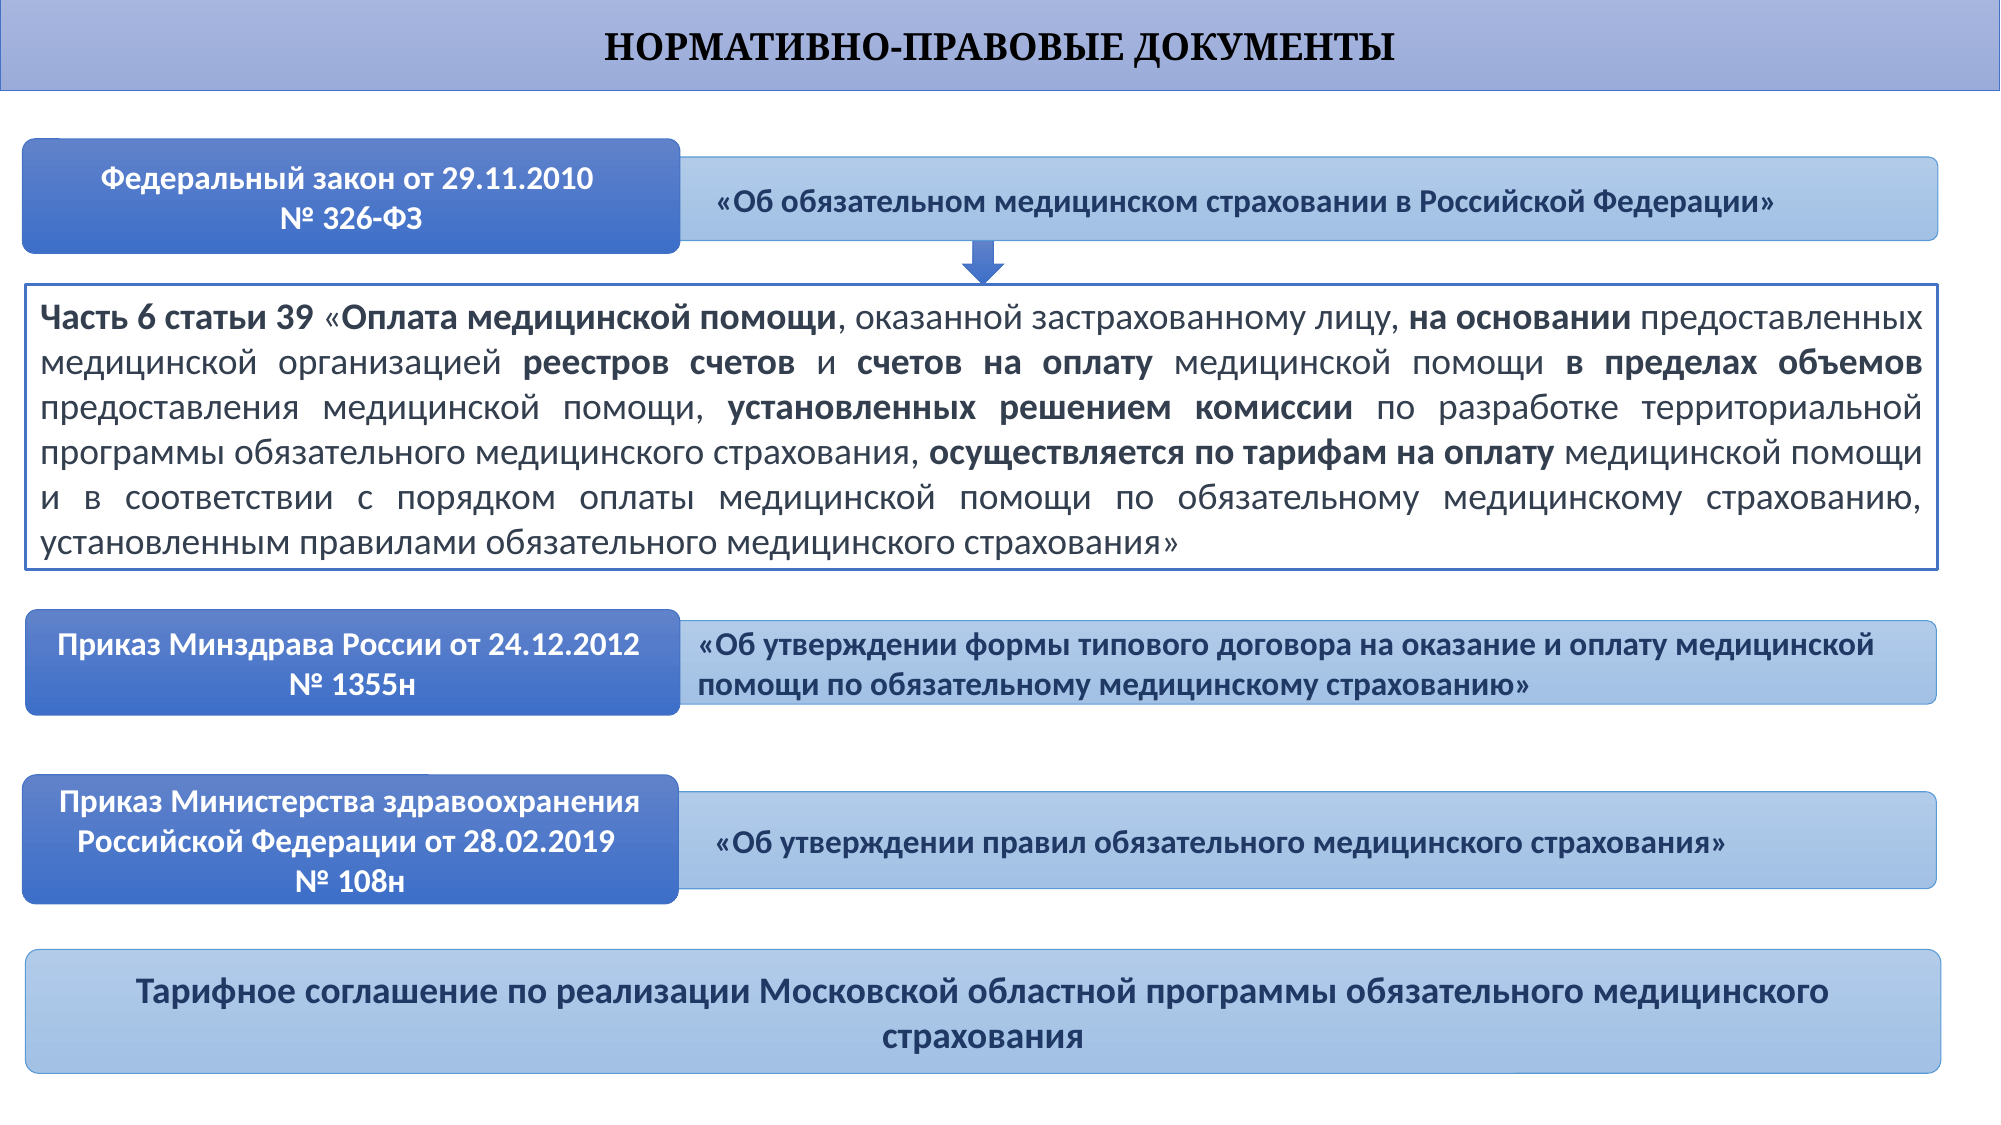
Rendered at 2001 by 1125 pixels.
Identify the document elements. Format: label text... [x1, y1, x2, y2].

text_box Приказ Минздрава России от 24.12.2012 № 1355н [25, 609, 681, 716]
text_box Федеральный закон от 29.11.2010 № 326-ФЗ [21, 138, 681, 254]
text_box «Об обязательном медицинском страховании в Российской Федерации» [681, 156, 1939, 242]
text_box НОРМАТИВНО-ПРАВОВЫЕ ДОКУМЕНТЫ [0, 0, 2000, 91]
text_box [961, 242, 1005, 284]
text_box «Об утверждении правил обязательного медицинского страхования» [679, 791, 1937, 890]
text_box Приказ Министерства здравоохранения Российской Федерации от 28.02.2019 № 108н [21, 774, 679, 905]
text_box «Об утверждении формы типового договора на оказание и оплату медицинской помощи по обязательному медицинскому страхованию» [681, 620, 1937, 705]
text_box Тарифное соглашение по реализации Московской областной программы обязательного медицинского страхования [24, 948, 1942, 1074]
text_box Часть 6 статьи 39 «Оплата медицинской помощи, оказанной застрахованному лицу, на основании предоставленных медицинской организацией реестров счетов и счетов на оплату медицинской помощи в пределах объемов предоставления медицинской помощи, установленных решением комиссии по разработке территориальной программы обязательного медицинского страхования, осуществляется по тарифам на оплату медицинской помощи и в соответствии с порядком оплаты медицинской помощи по обязательному медицинскому страхованию, установленным правилами обязательного медицинского страхования» [25, 284, 1938, 570]
